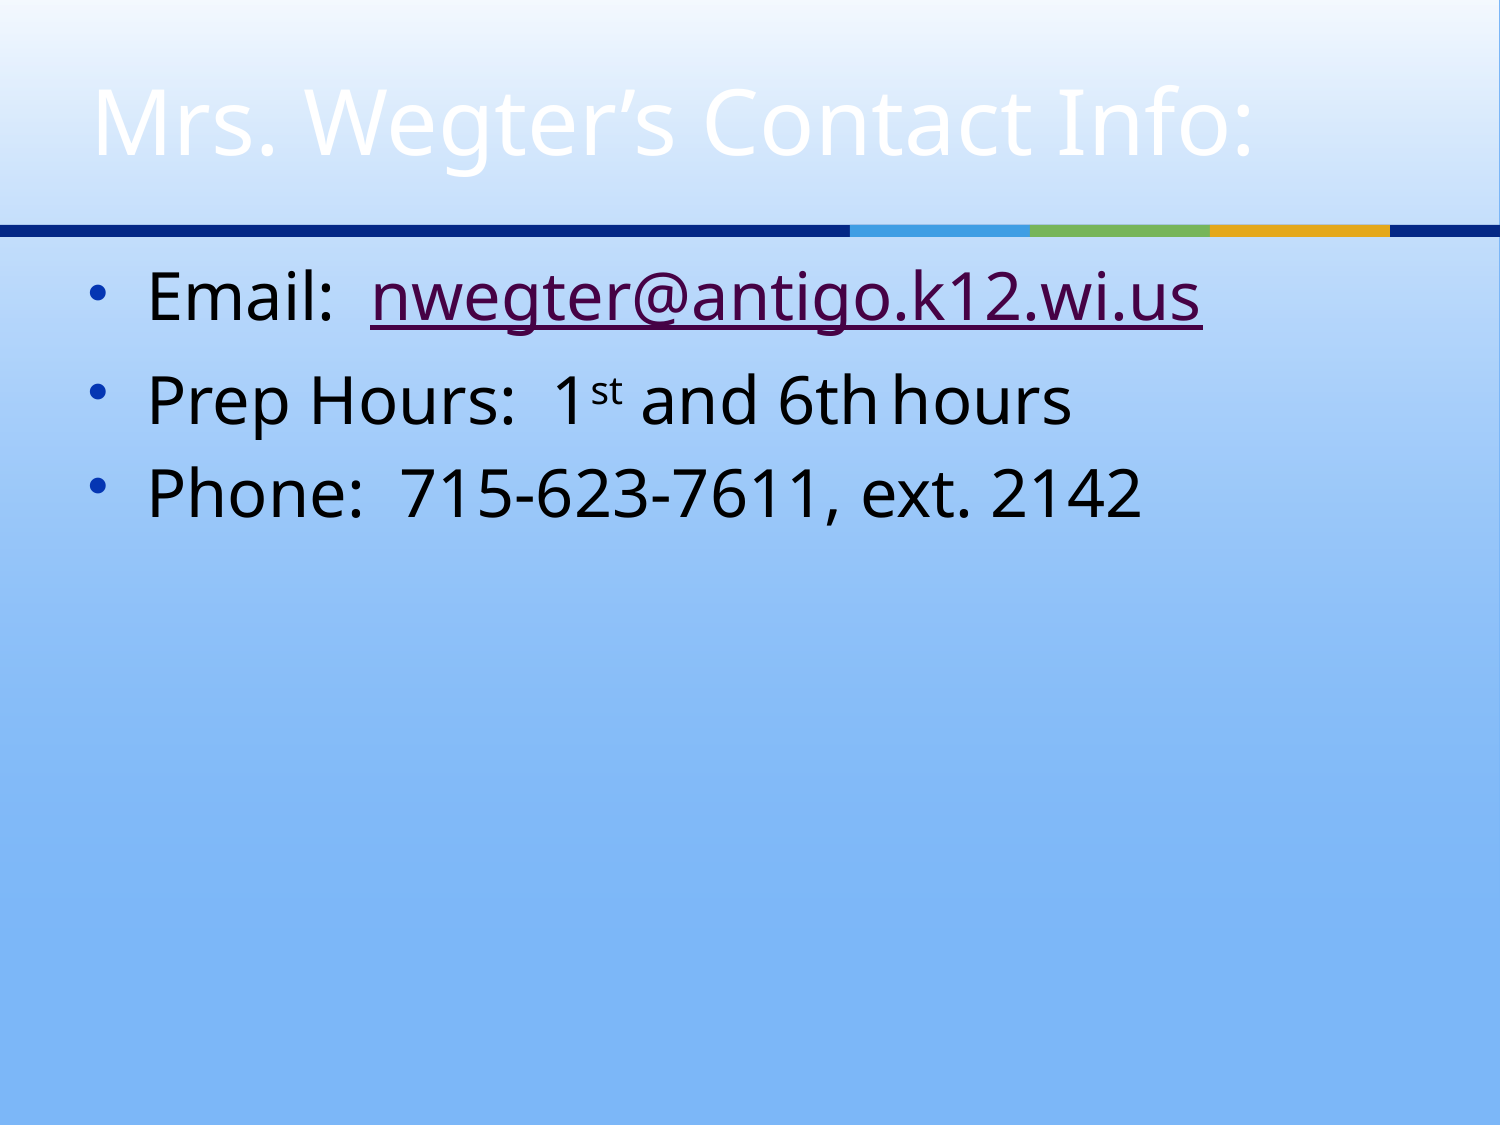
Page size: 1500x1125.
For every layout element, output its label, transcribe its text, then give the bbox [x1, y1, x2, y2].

title Mrs. Wegter’s Contact Info: [75, 24, 1425, 213]
list Email: nwegter@antigo.k12.wi.us Prep Hours: 1st and 6th hours Phone: 715-623-7611, ext. 2142 [75, 246, 1425, 1005]
